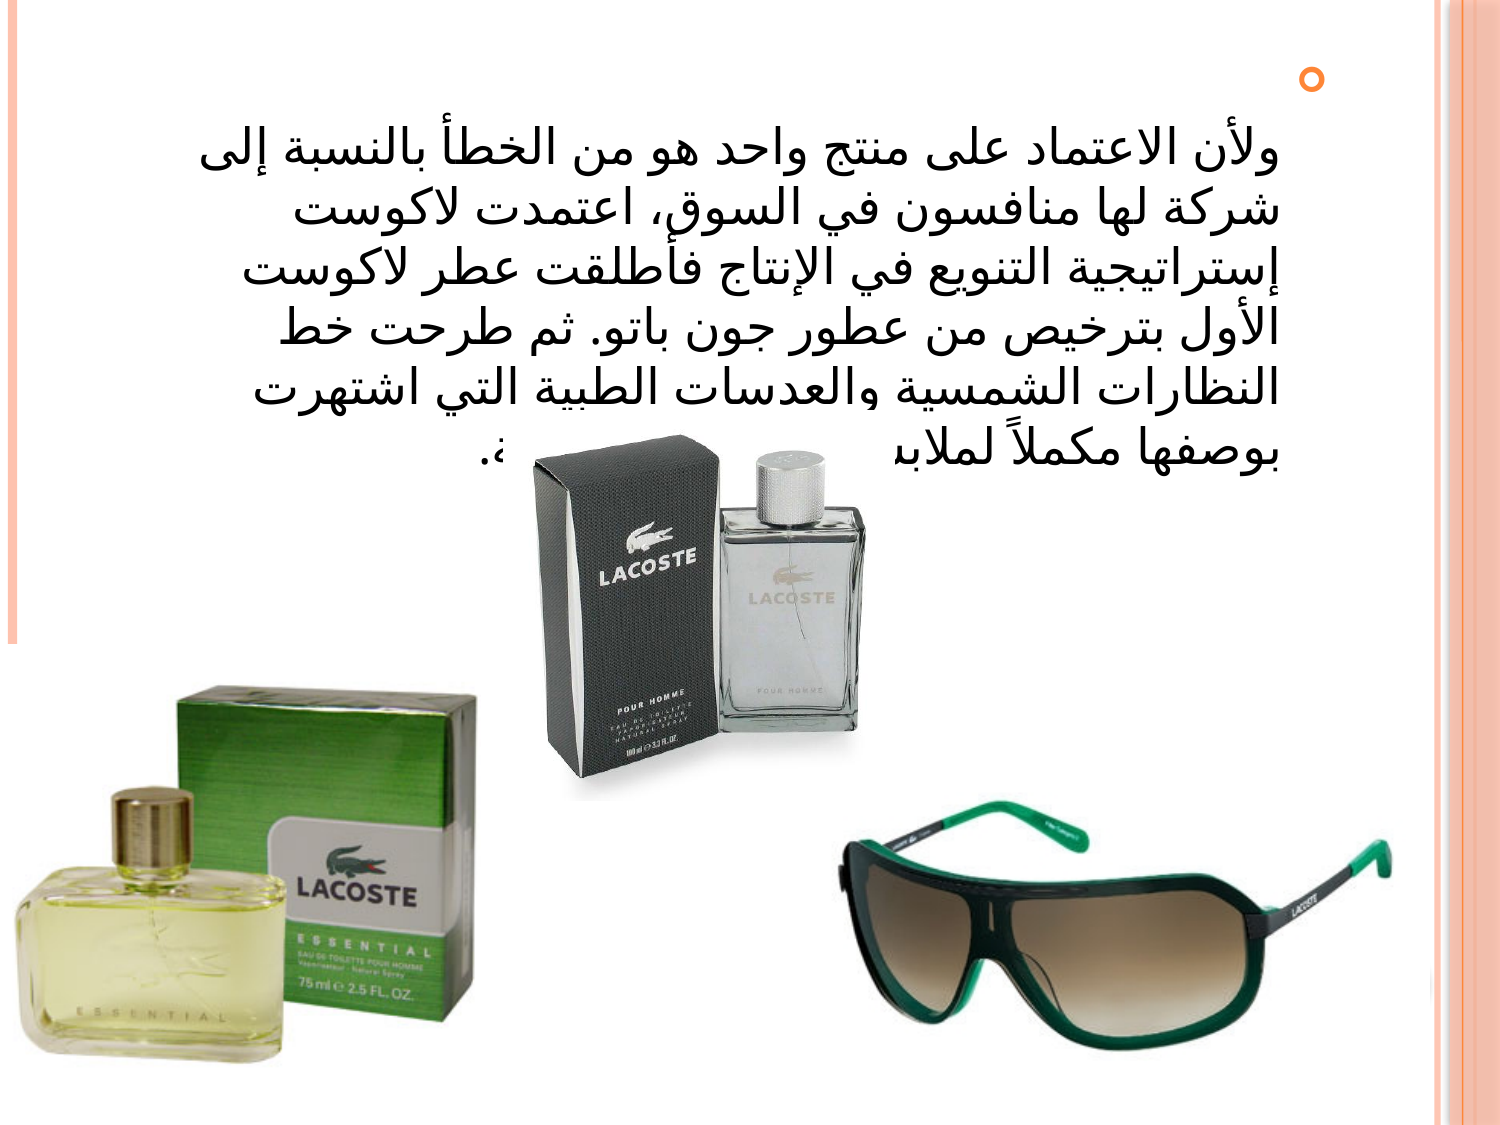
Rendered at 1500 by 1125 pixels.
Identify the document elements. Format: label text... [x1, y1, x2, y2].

picture [0, 643, 481, 1125]
picture [503, 409, 1431, 1125]
list ولأن الاعتماد على منتج واحد هو من الخطأ بالنسبة إلى شركة لها منافسون في السوق، اعتمدت لاكوست إستراتيجية التنويع في الإنتاج فأطلقت عطر لاكوست الأول بترخيص من عطور جون باتو. ثم طرحت خط النظارات الشمسية والعدسات الطبية التي اشتهرت بوصفها مكملاً لملابس لاكوست المريحة. [117, 46, 1343, 821]
